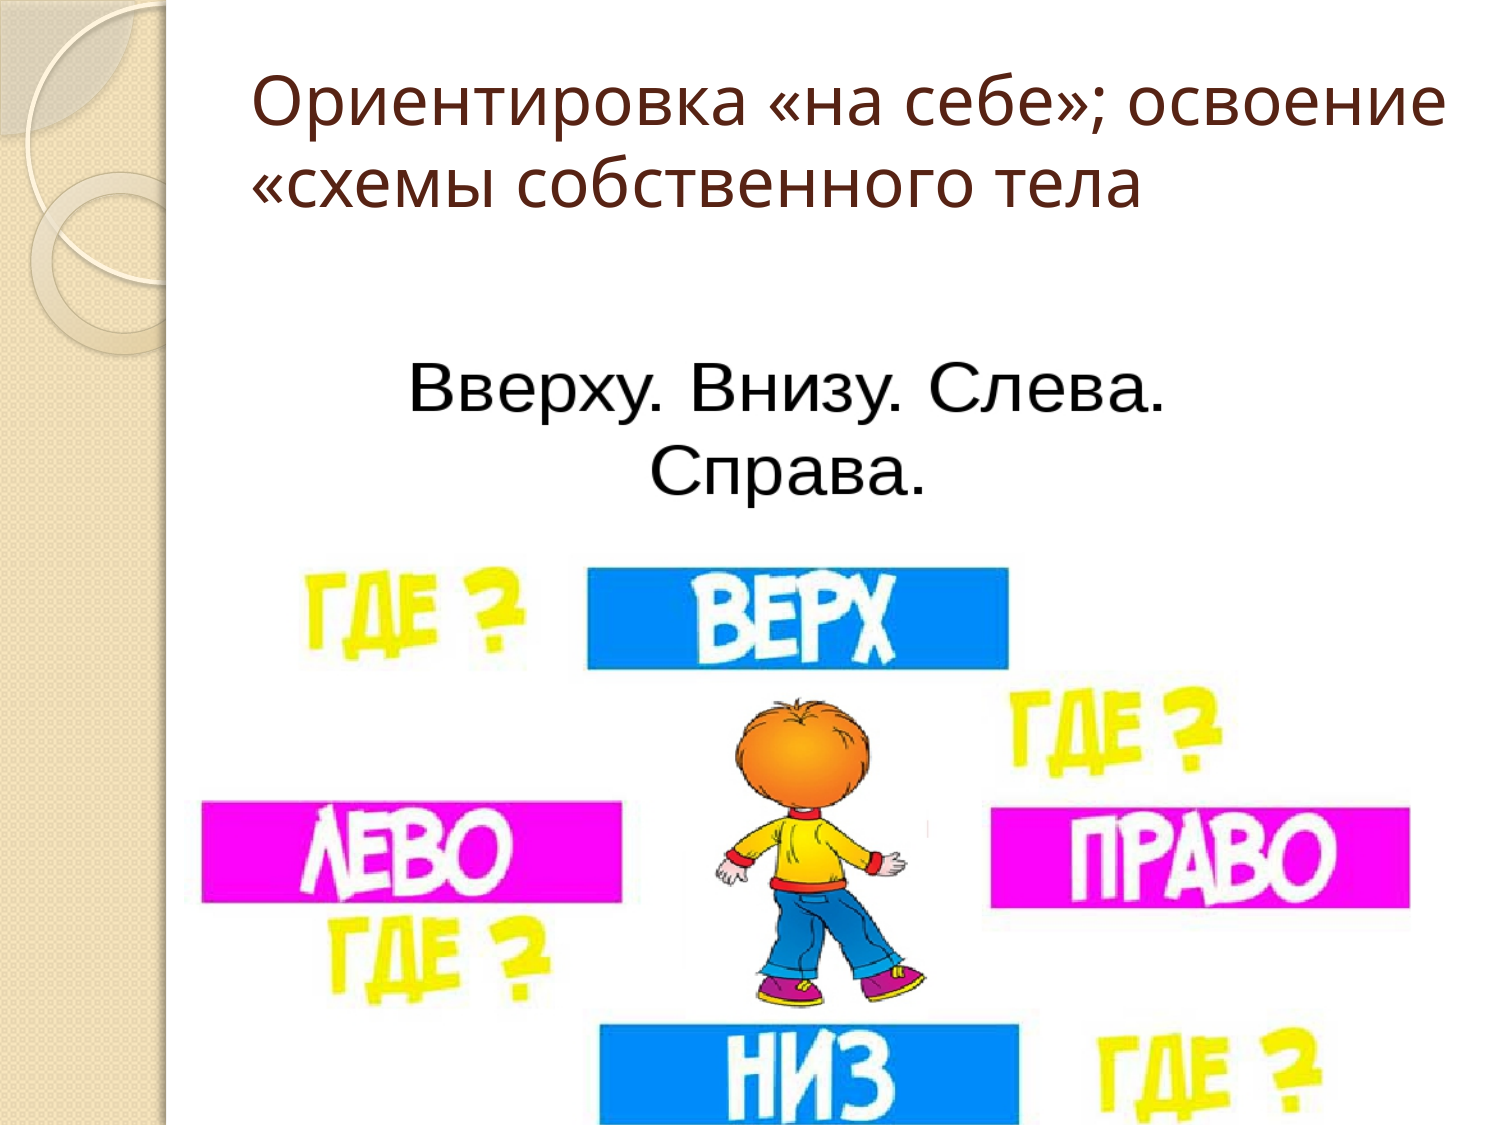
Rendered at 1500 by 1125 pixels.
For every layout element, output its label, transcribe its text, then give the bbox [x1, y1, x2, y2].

title Ориентировка «на себе»; освоение «схемы собственного тела [235, 45, 1466, 233]
picture [183, 314, 1412, 1125]
